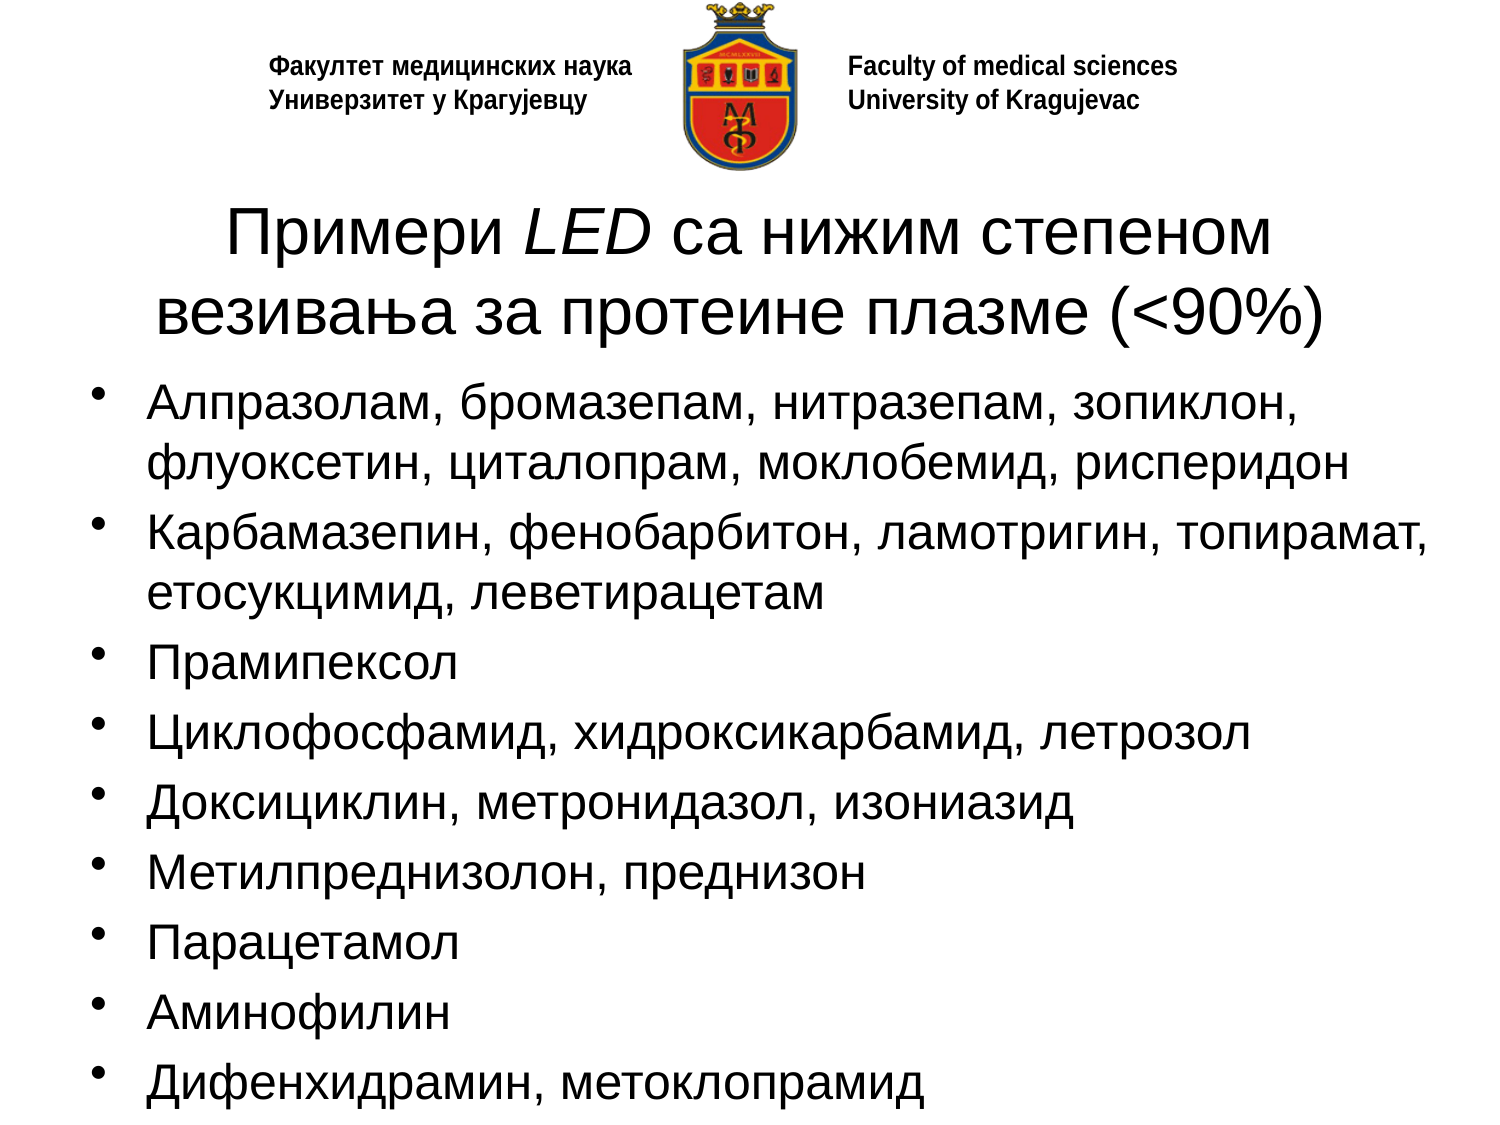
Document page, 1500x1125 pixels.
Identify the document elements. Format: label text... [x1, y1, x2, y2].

list Алпразолам, бромазепам, нитразепам, зопиклон, флуоксетин, циталопрам, моклобемид, рисперидон Карбамазепин, фенобарбитон, ламотригин, топирамат, етосукцимид, леветирацетам Прамипексол Циклофосфамид, хидроксикарбамид, летрозол Доксициклин, метронидазол, изониазид Метилпреднизолон, преднизон Парацетамол Аминофилин Дифенхидрамин, метоклопрамид [74, 361, 1448, 1125]
title Примери LED са нижим степеном везивања за протеине плазме (<90%) [74, 173, 1426, 361]
